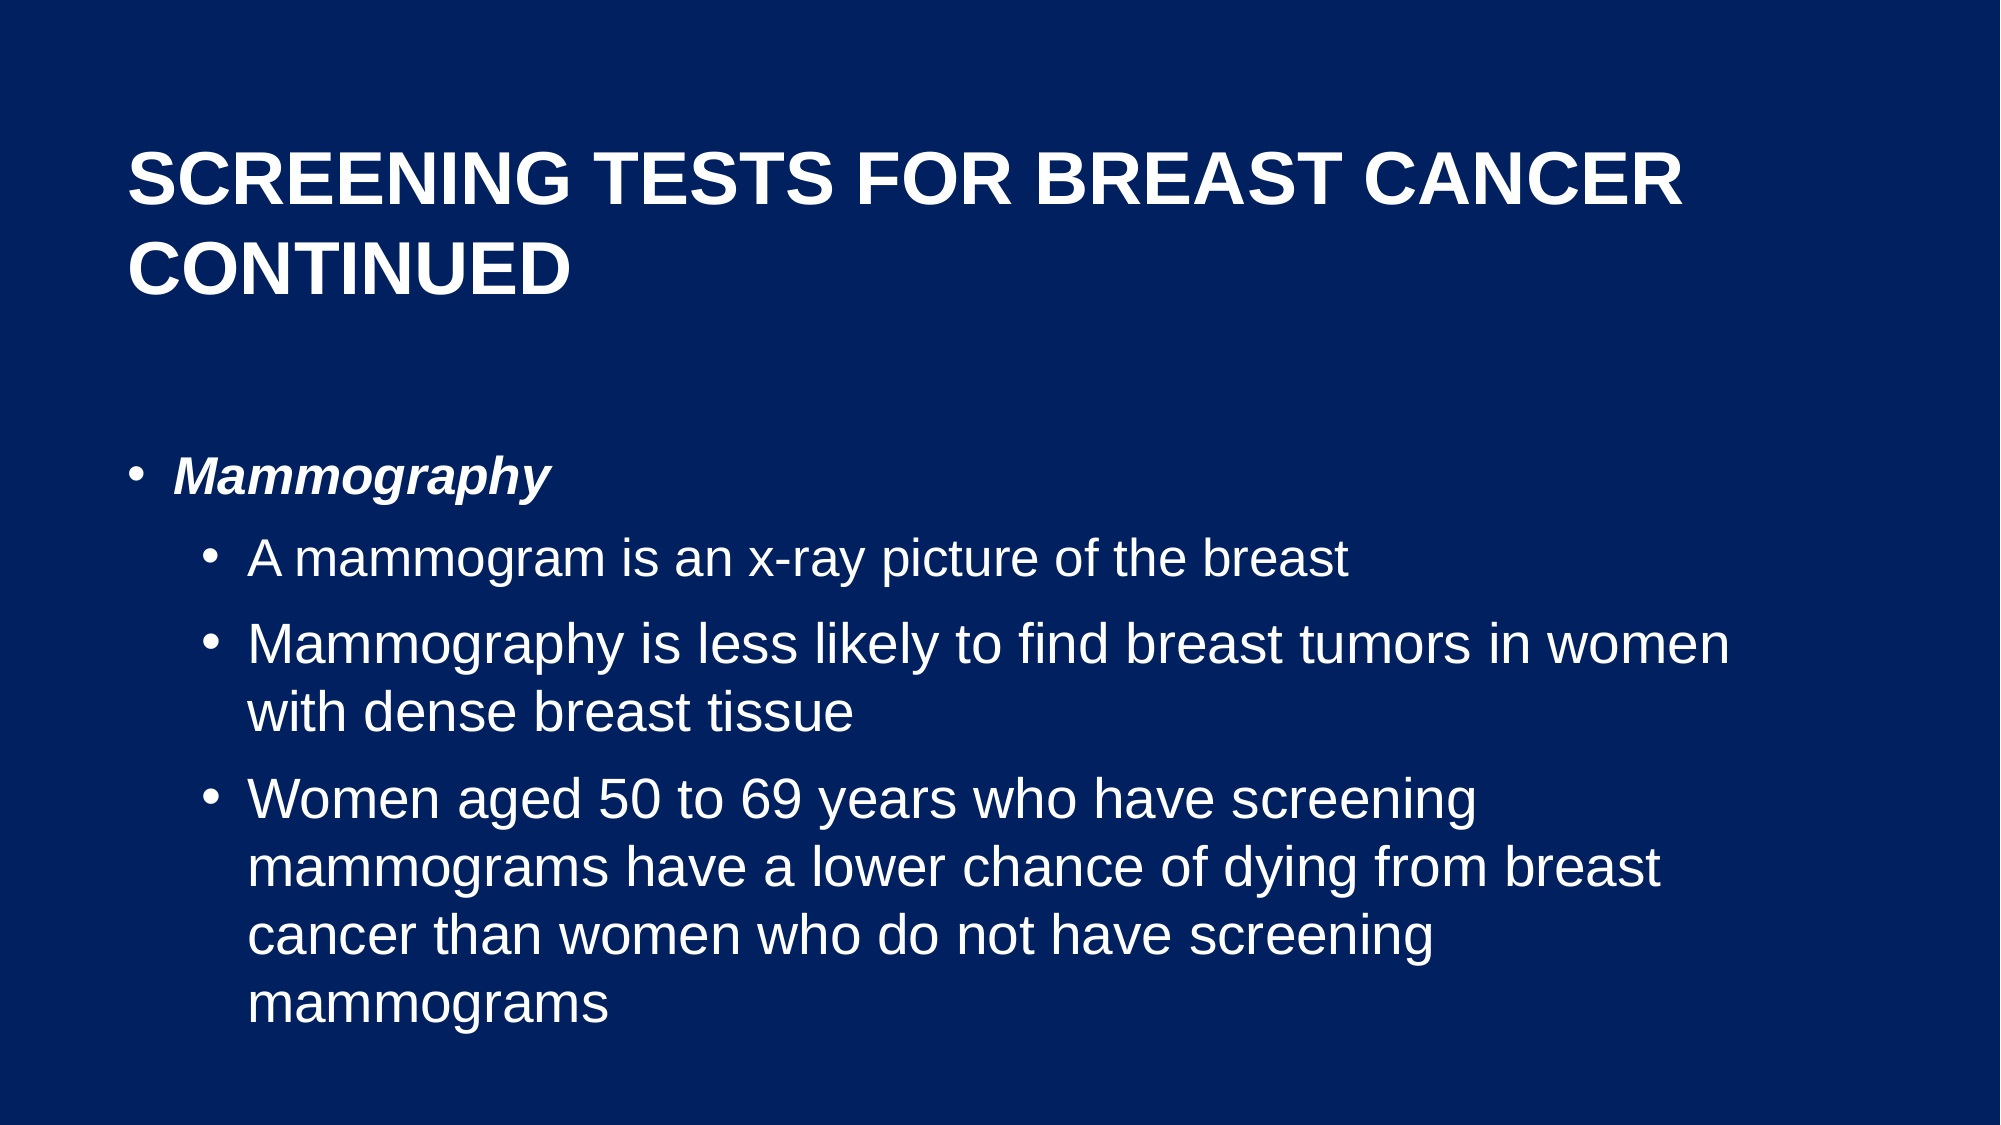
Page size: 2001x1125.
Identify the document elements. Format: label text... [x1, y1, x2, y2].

list Mammography A mammogram is an x-ray picture of the breast Mammography is less likely to find breast tumors in women with dense breast tissue Women aged 50 to 69 years who have screening mammograms have a lower chance of dying from breast cancer than women who do not have screening mammograms [112, 351, 1787, 1049]
title Screening Tests for Breast Cancer continued [112, 99, 1775, 339]
